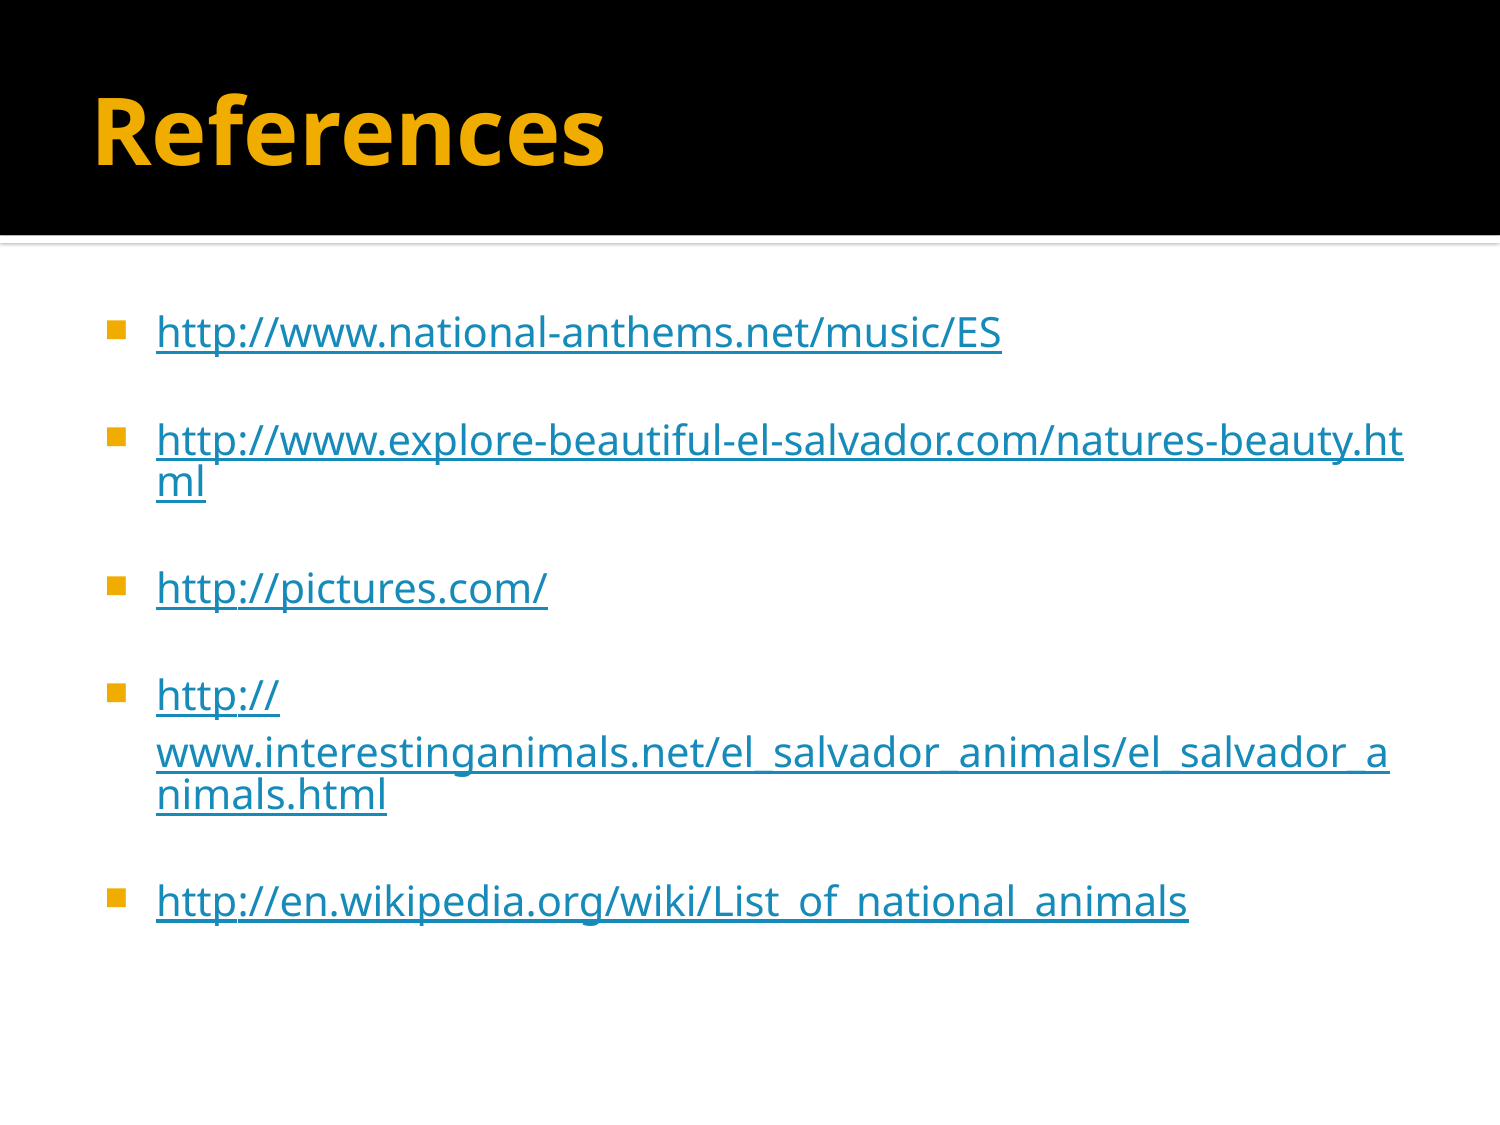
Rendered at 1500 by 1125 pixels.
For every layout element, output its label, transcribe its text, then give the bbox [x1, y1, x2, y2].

title References [75, 25, 1425, 231]
list http://www.national-anthems.net/music/ES http://www.explore-beautiful-el-salvador.com/natures-beauty.html http://pictures.com/ http://www.interestinganimals.net/el_salvador_animals/el_salvador_animals.html http://en.wikipedia.org/wiki/List_of_national_animals [75, 291, 1425, 1050]
